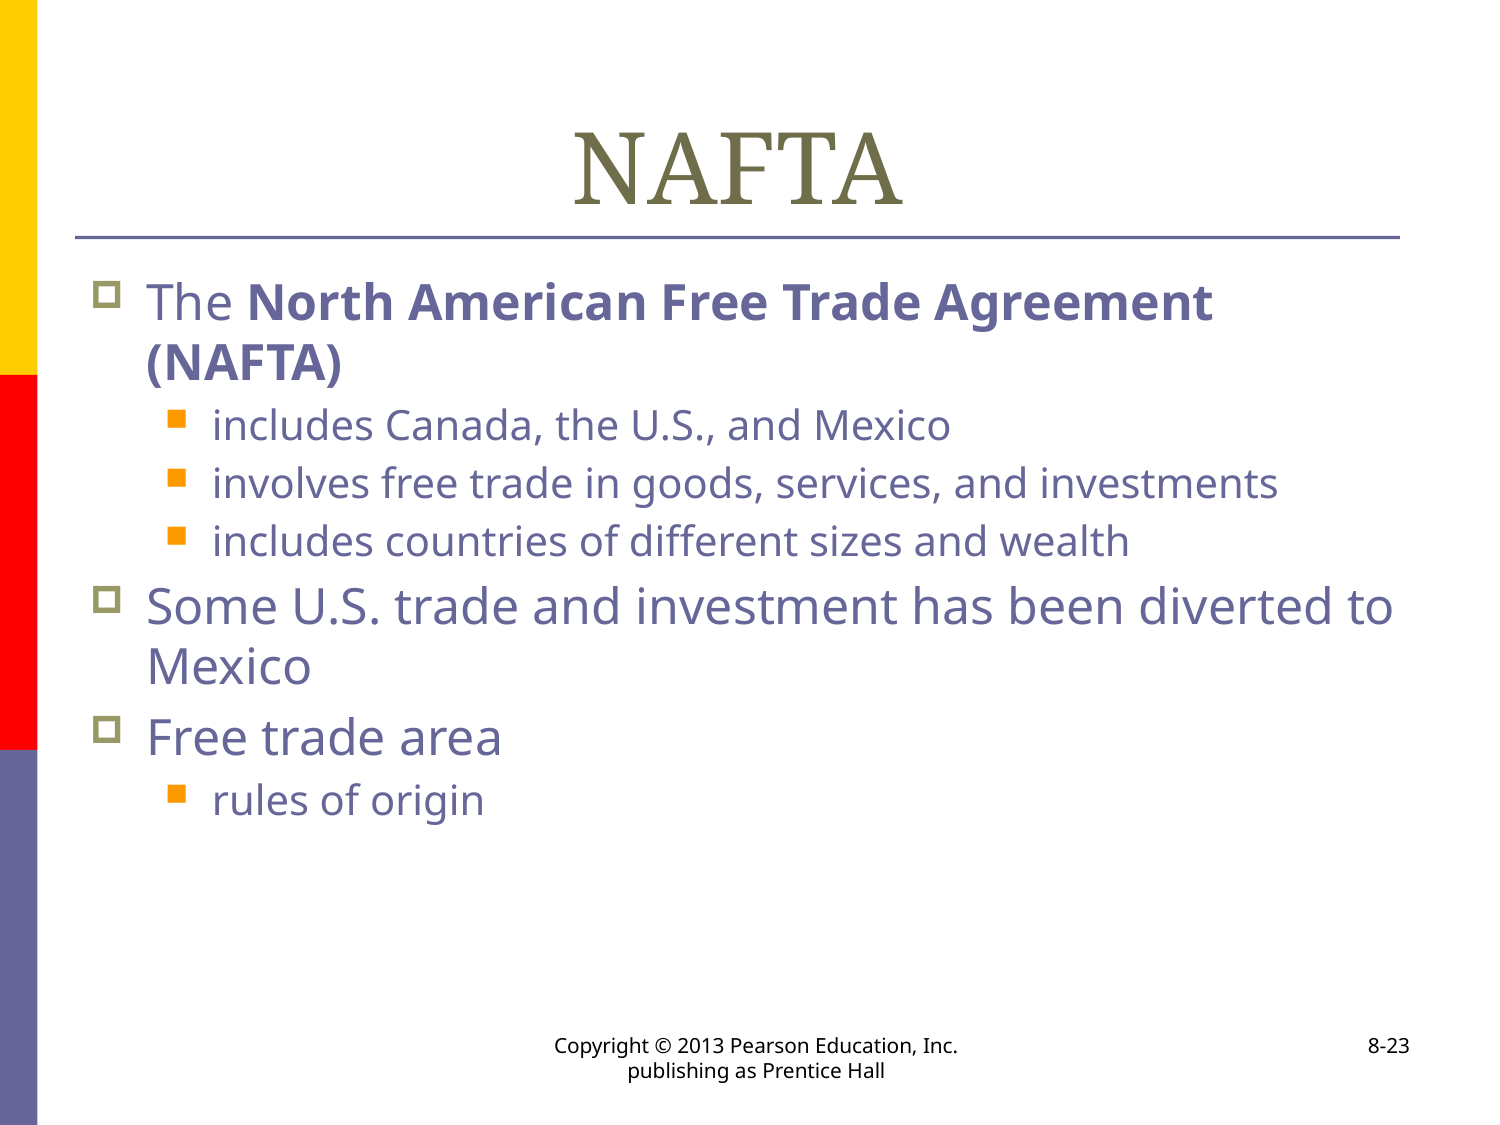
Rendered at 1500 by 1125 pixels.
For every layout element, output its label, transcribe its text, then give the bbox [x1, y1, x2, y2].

footer Copyright © 2013 Pearson Education, Inc. publishing as Prentice Hall [500, 1025, 1013, 1100]
list The North American Free Trade Agreement (NAFTA) includes Canada, the U.S., and Mexico involves free trade in goods, services, and investments includes countries of different sizes and wealth Some U.S. trade and investment has been diverted to Mexico Free trade area rules of origin [75, 262, 1425, 1006]
title NAFTA [75, 45, 1425, 233]
slide_number 8-23 [1074, 1025, 1425, 1100]
